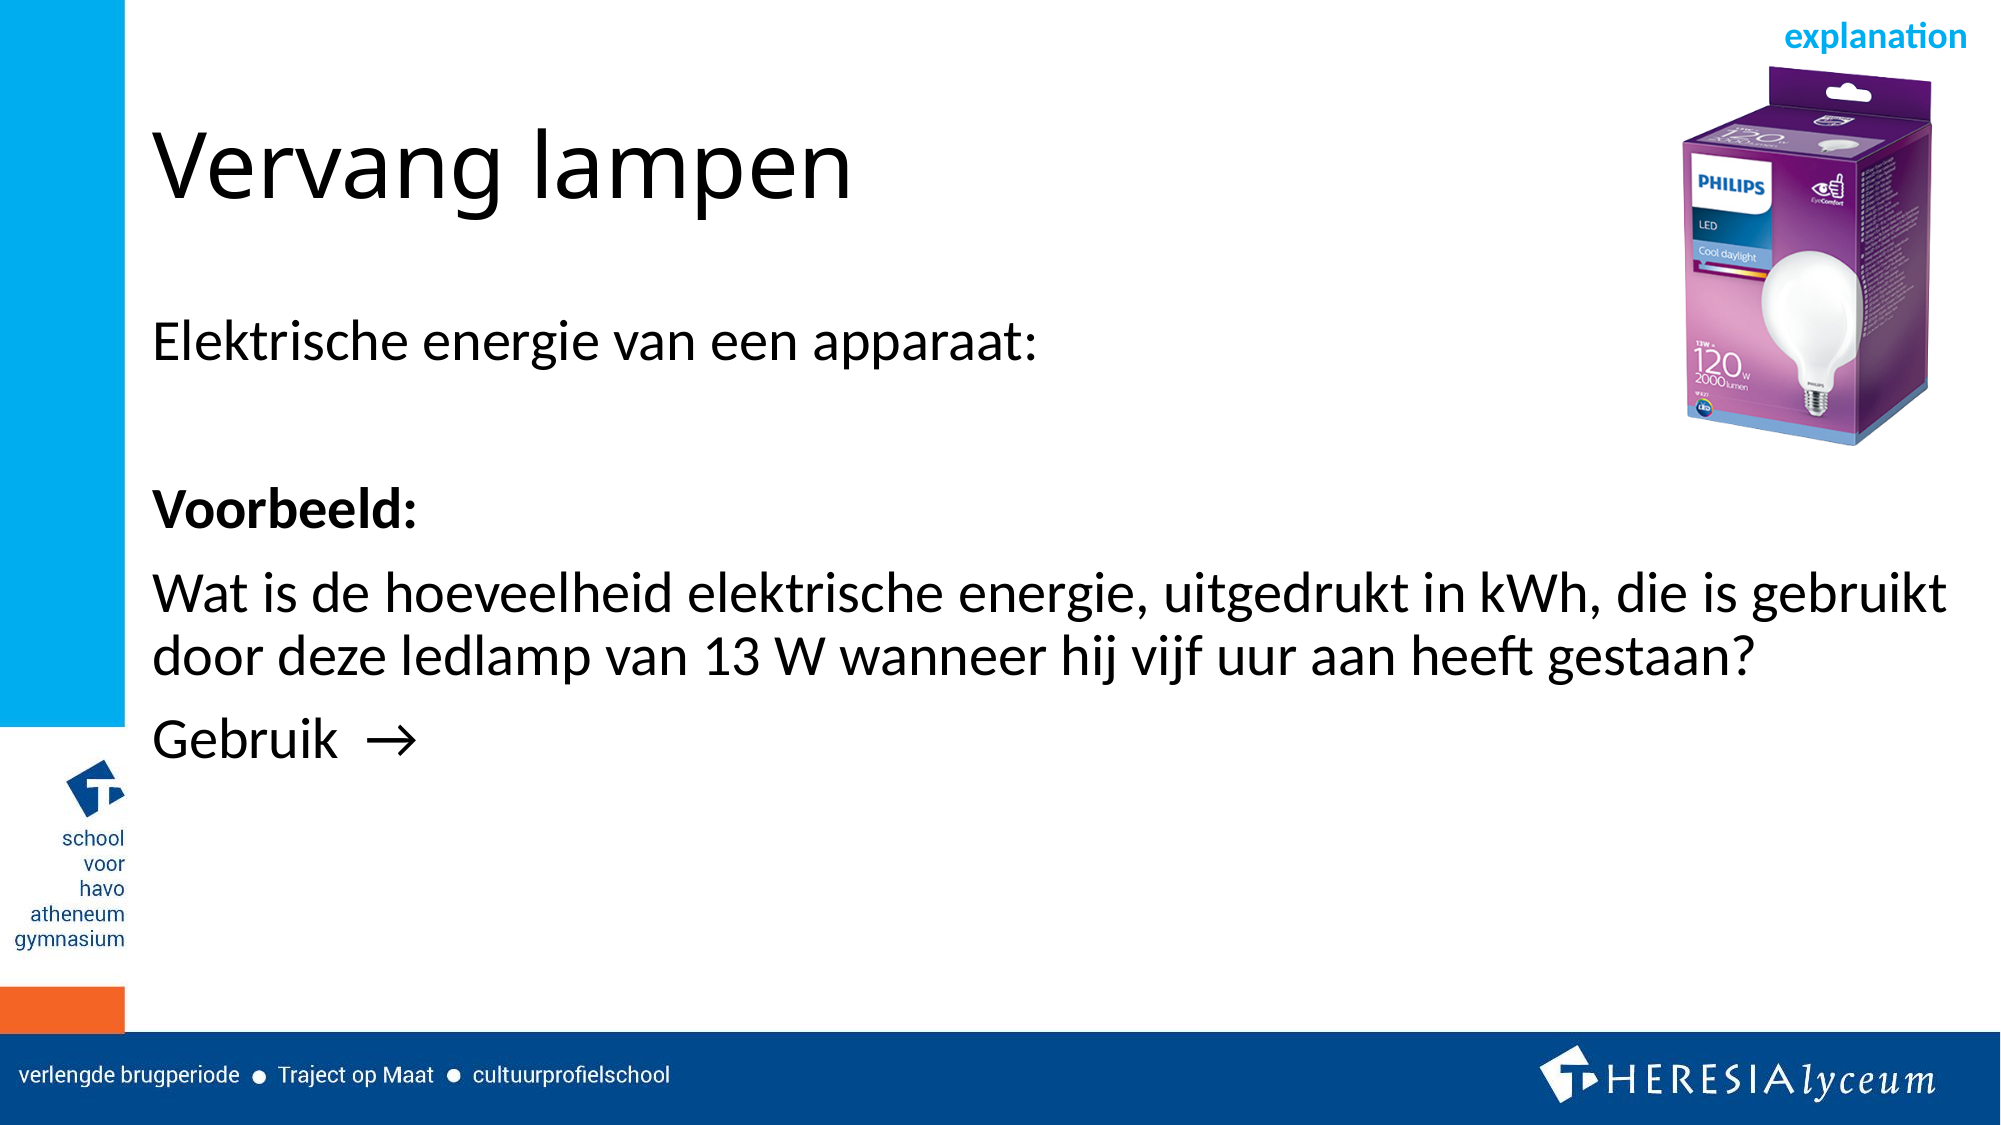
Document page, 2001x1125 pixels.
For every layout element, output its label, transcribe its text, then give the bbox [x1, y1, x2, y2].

text_box explanation [1769, 4, 1984, 64]
picture [0, 0, 2001, 1125]
title Vervang lampen [137, 59, 1646, 278]
